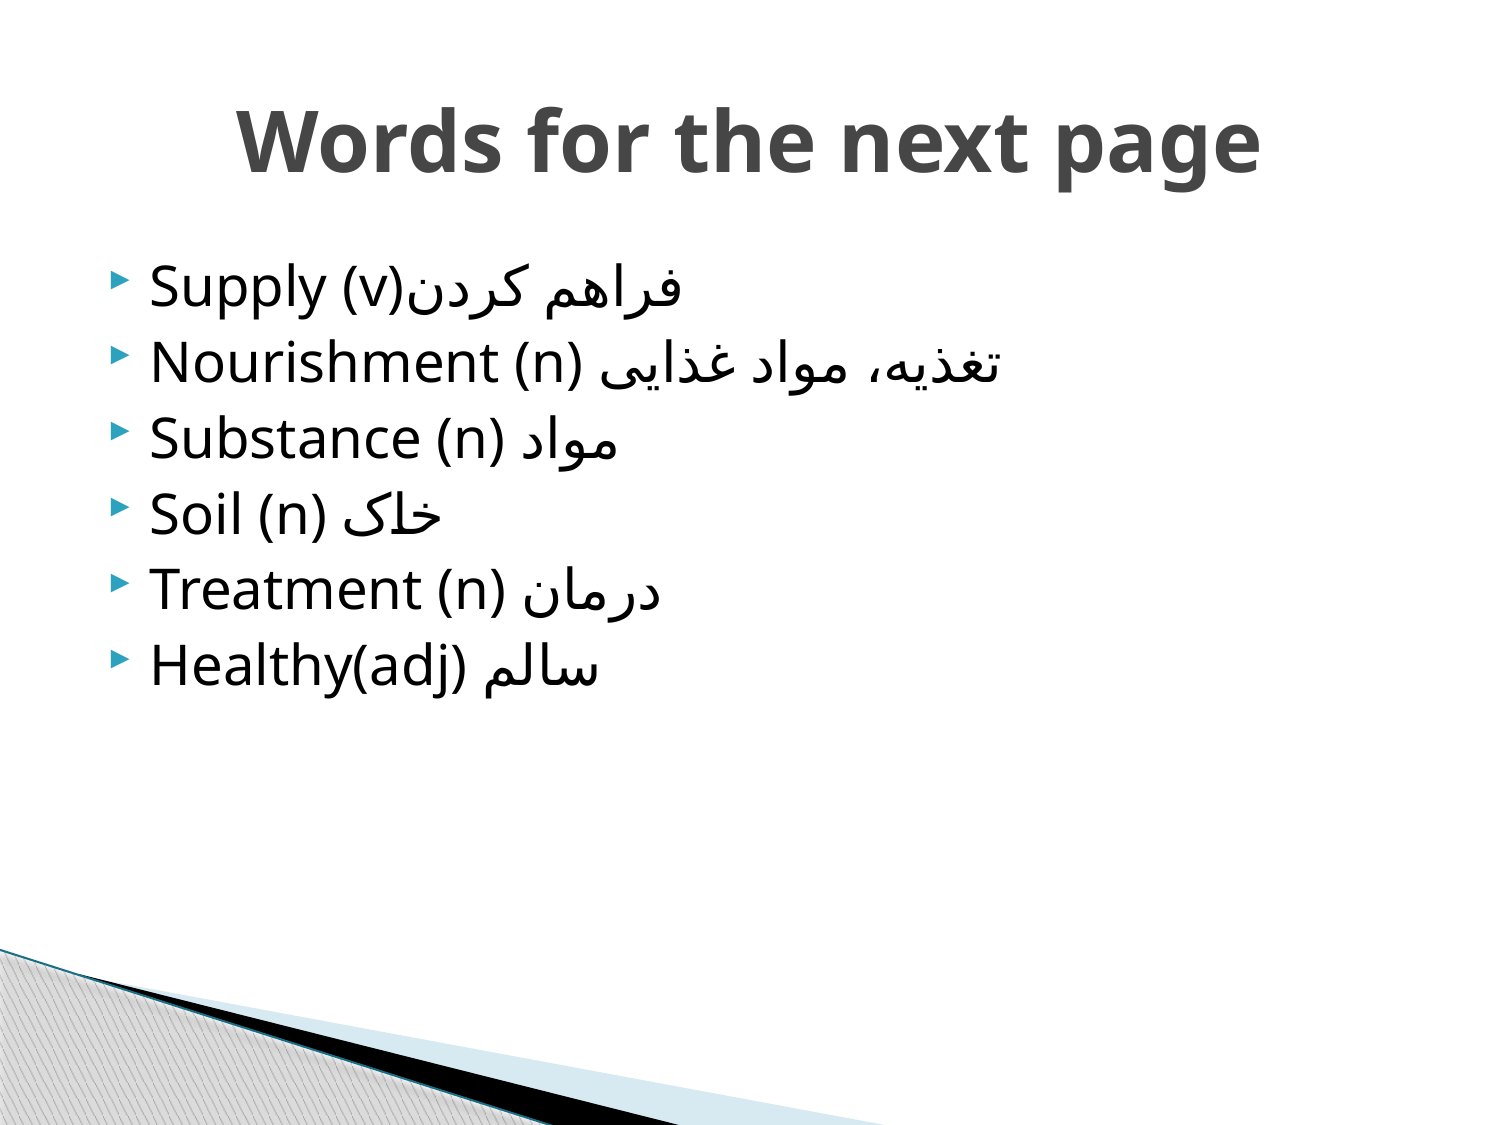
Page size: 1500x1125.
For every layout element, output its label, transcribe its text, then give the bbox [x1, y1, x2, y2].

title Words for the next page [75, 45, 1425, 233]
list Supply (v)فراهم کردن Nourishment (n) تغذیه، مواد غذایی Substance (n) مواد Soil (n) خاک Treatment (n) درمان Healthy(adj) سالم [75, 243, 1425, 986]
